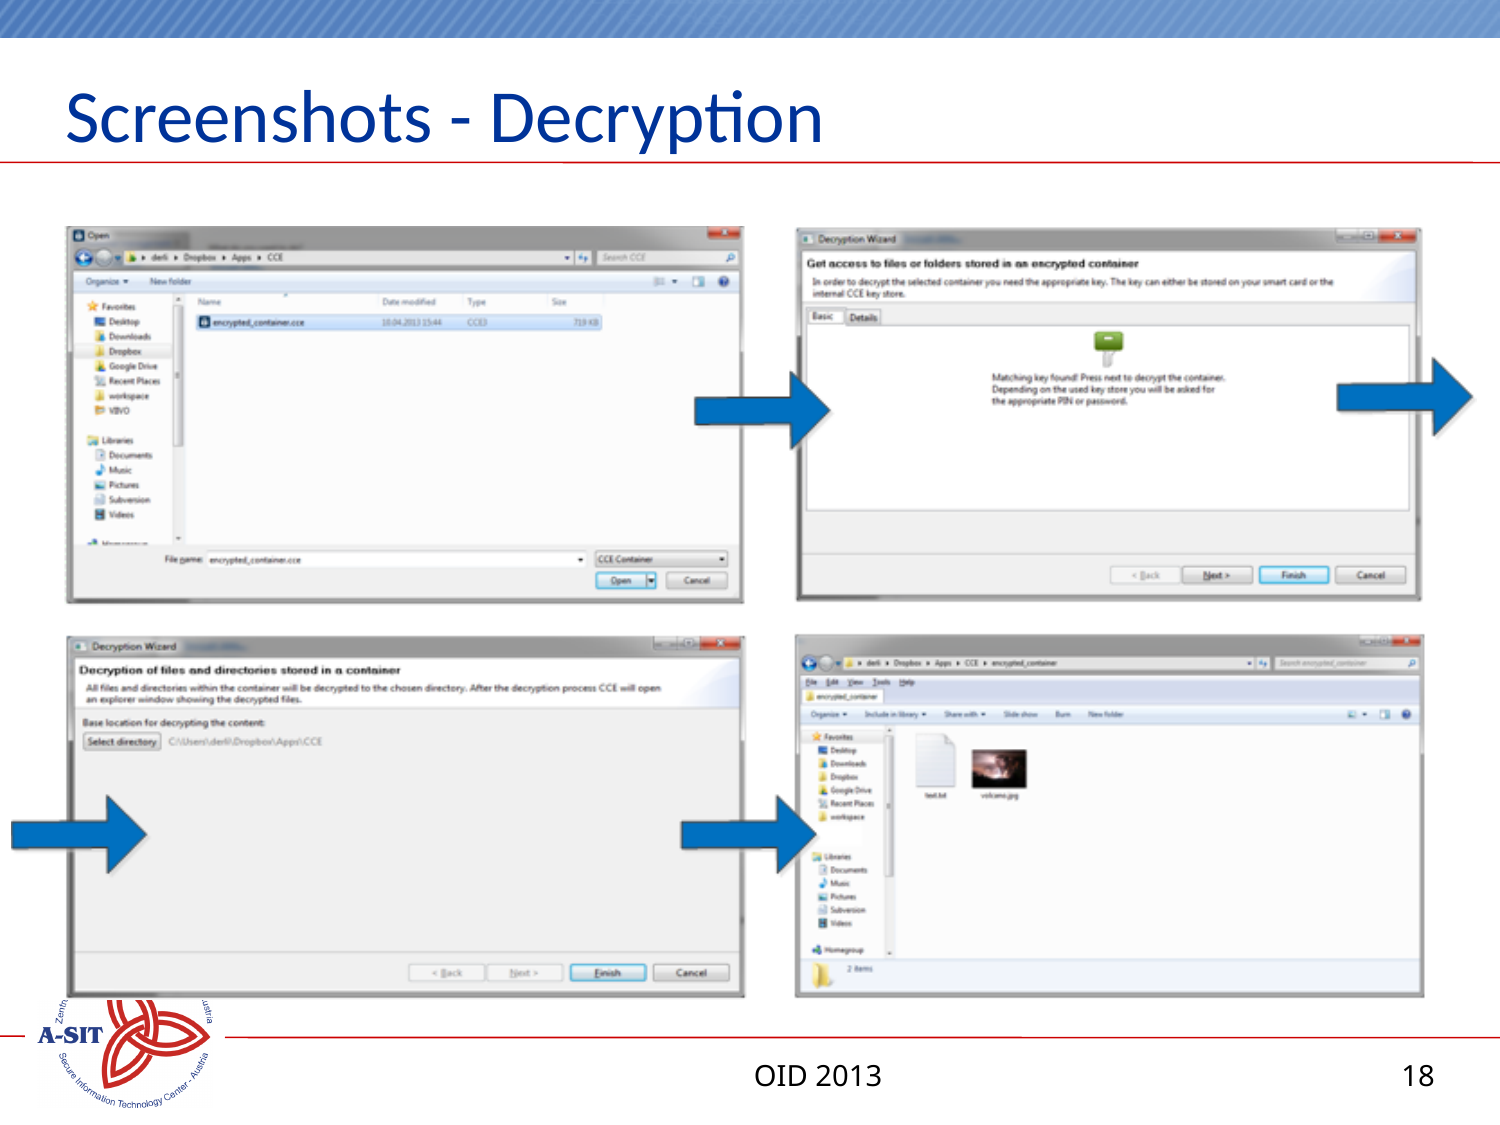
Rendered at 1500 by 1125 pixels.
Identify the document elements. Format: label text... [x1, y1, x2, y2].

title Screenshots - Decryption [50, 50, 1450, 175]
picture [0, 0, 1500, 38]
slide_number 18 [1340, 1050, 1450, 1125]
footer OID 2013 [225, 1050, 1340, 1125]
picture [10, 226, 1477, 1108]
